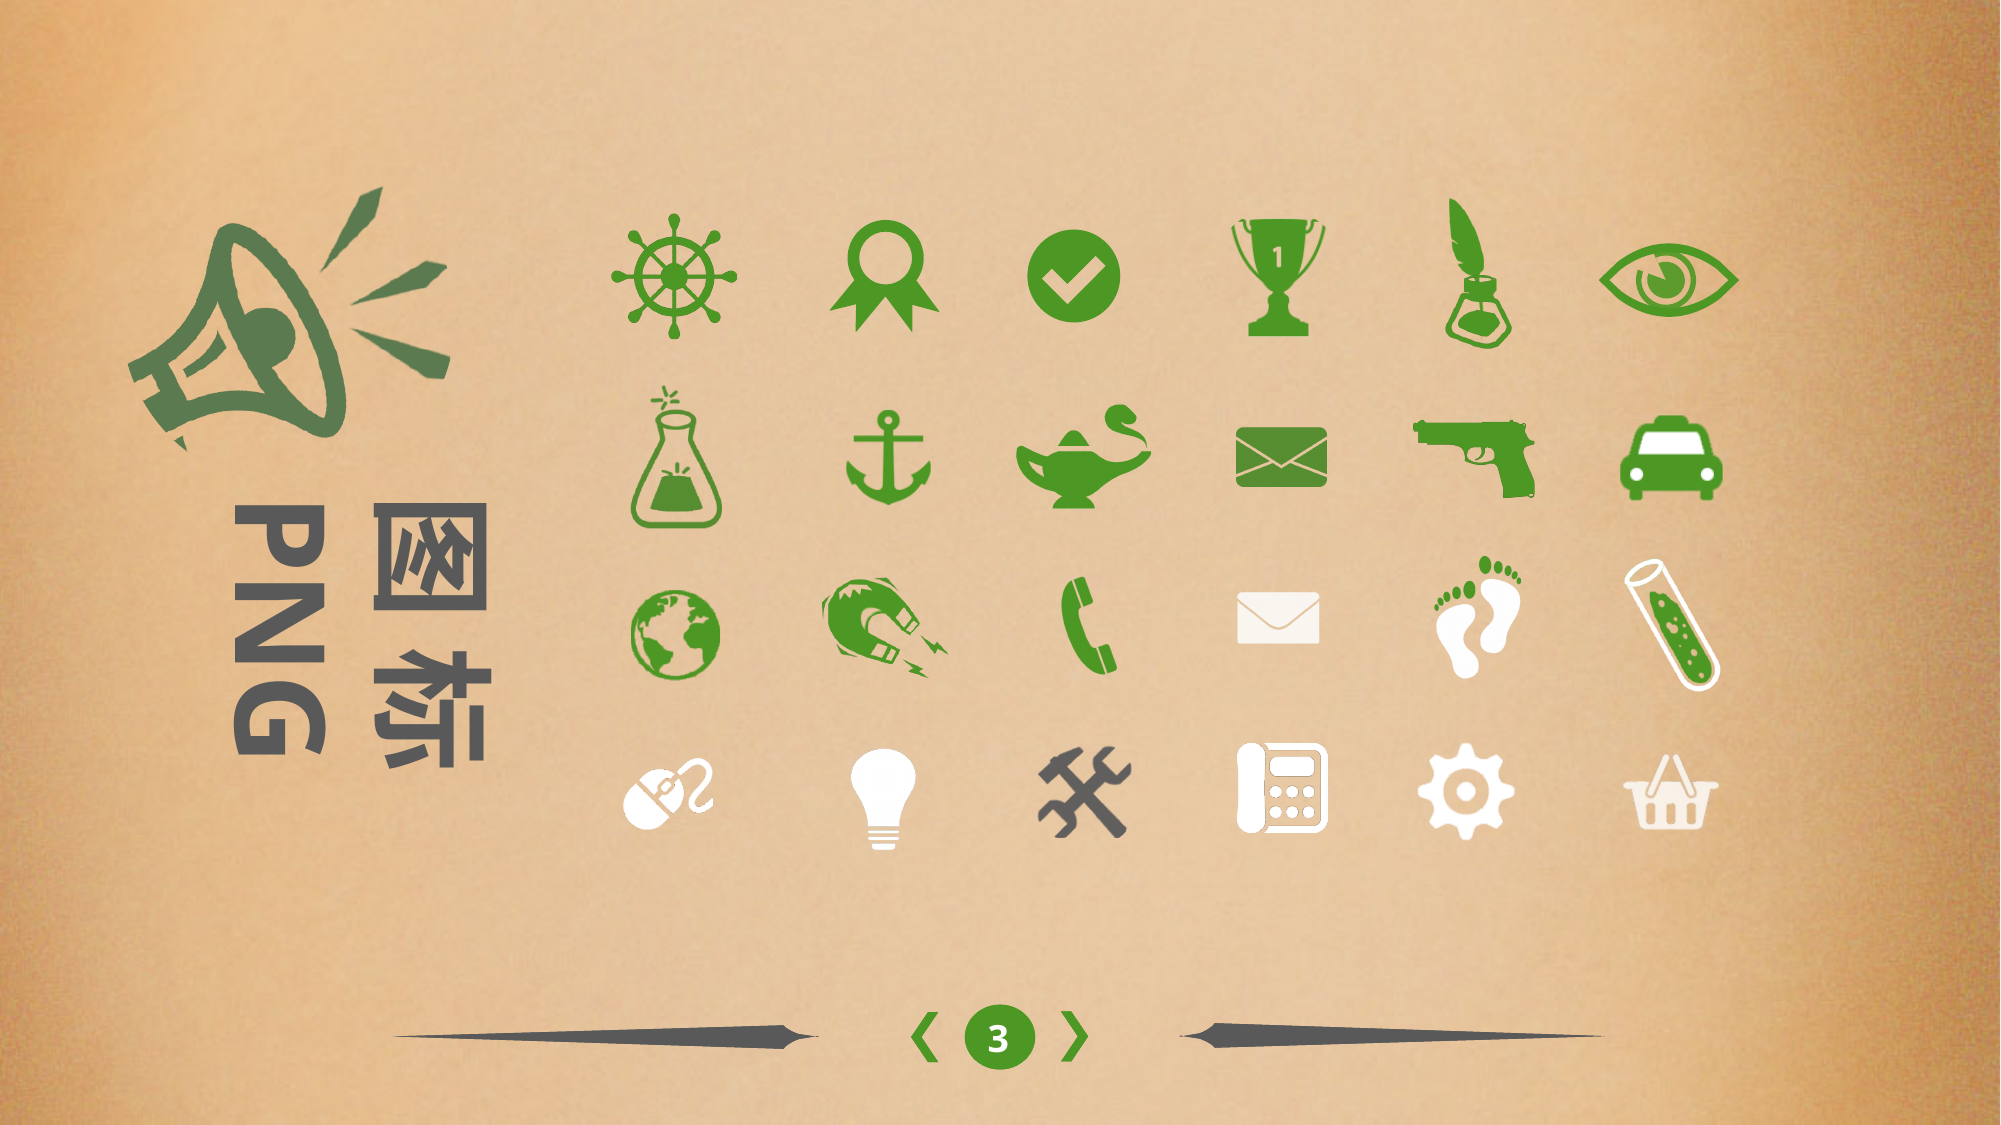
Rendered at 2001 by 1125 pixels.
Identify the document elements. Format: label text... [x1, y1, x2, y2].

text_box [1394, 189, 1553, 363]
text_box [1580, 534, 1758, 708]
text_box [820, 727, 947, 854]
text_box [963, 1015, 972, 1059]
text_box [1412, 397, 1536, 521]
text_box [1025, 1012, 1037, 1062]
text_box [1598, 243, 1739, 317]
text_box [1176, 1022, 1606, 1049]
text_box [1222, 563, 1334, 674]
text_box [828, 218, 941, 334]
text_box [120, 150, 457, 479]
text_box [1059, 1010, 1090, 1063]
text_box [1015, 390, 1153, 528]
text_box [1209, 207, 1348, 345]
text_box 图 标 PNG [185, 479, 519, 785]
text_box 3 [972, 1007, 1025, 1068]
text_box [606, 208, 743, 344]
text_box [1027, 563, 1151, 686]
text_box [1026, 228, 1122, 324]
text_box [1211, 388, 1353, 529]
text_box [984, 1003, 1016, 1007]
text_box [1024, 732, 1144, 851]
text_box [909, 1011, 941, 1064]
text_box [1605, 732, 1737, 864]
text_box [393, 1024, 822, 1050]
text_box [1400, 540, 1551, 691]
text_box [812, 552, 956, 696]
picture [0, 0, 2001, 1125]
text_box [822, 392, 956, 526]
